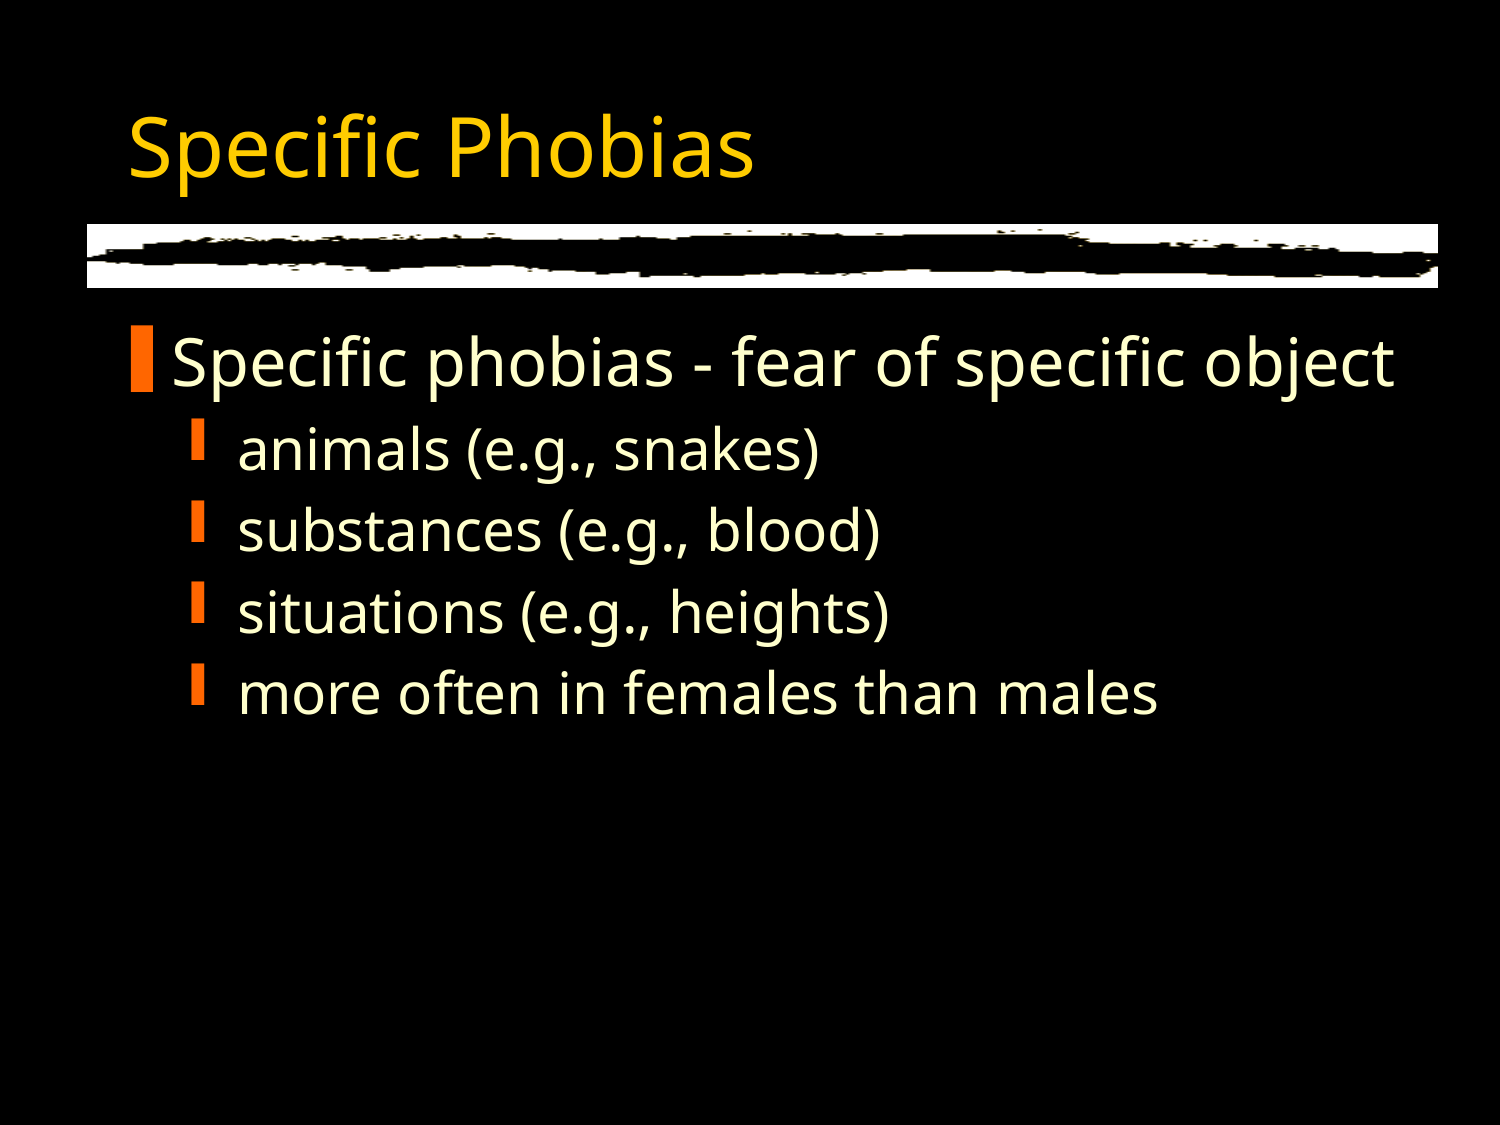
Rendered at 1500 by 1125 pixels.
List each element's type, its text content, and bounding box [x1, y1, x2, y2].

list Specific phobias - fear of specific object animals (e.g., snakes) substances (e.g., blood) situations (e.g., heights) more often in females than males [99, 312, 1463, 1038]
title Specific Phobias [112, 49, 1113, 238]
